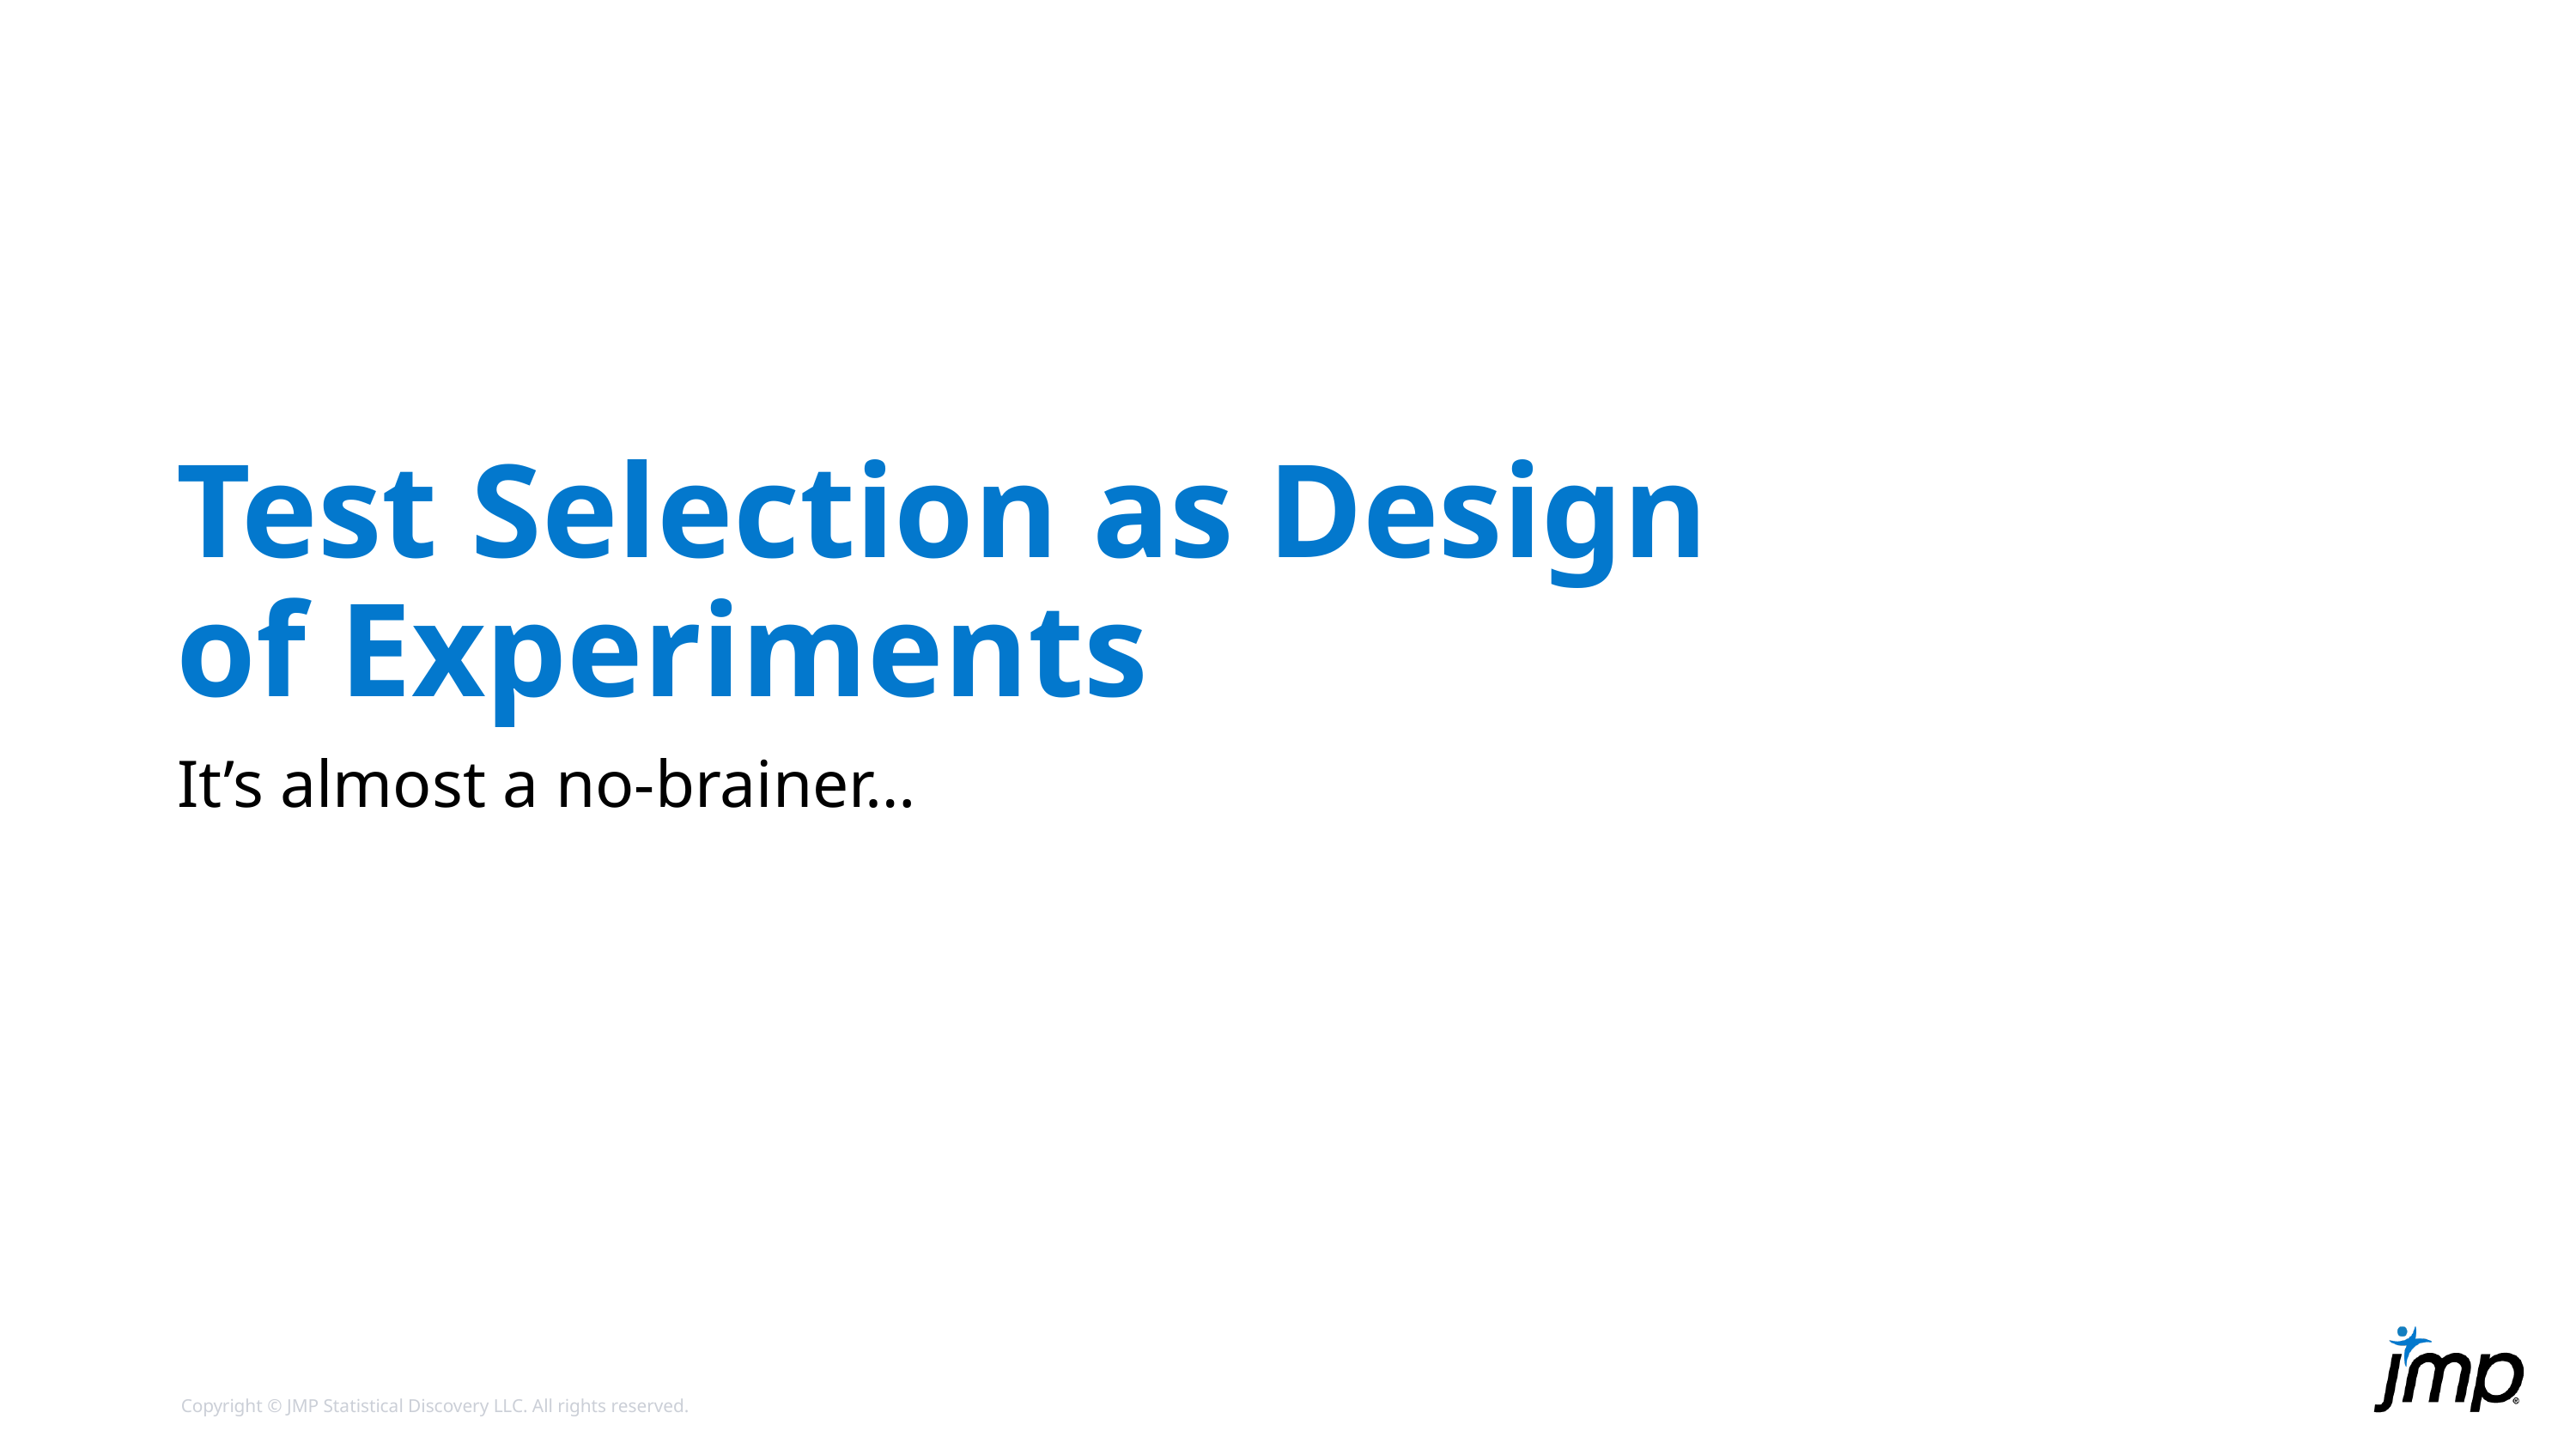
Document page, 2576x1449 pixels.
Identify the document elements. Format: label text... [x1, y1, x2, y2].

list It’s almost a no-brainer… [177, 755, 1054, 833]
title Test Selection as Design of Experiments [176, 443, 1829, 724]
picture [2370, 1322, 2526, 1416]
